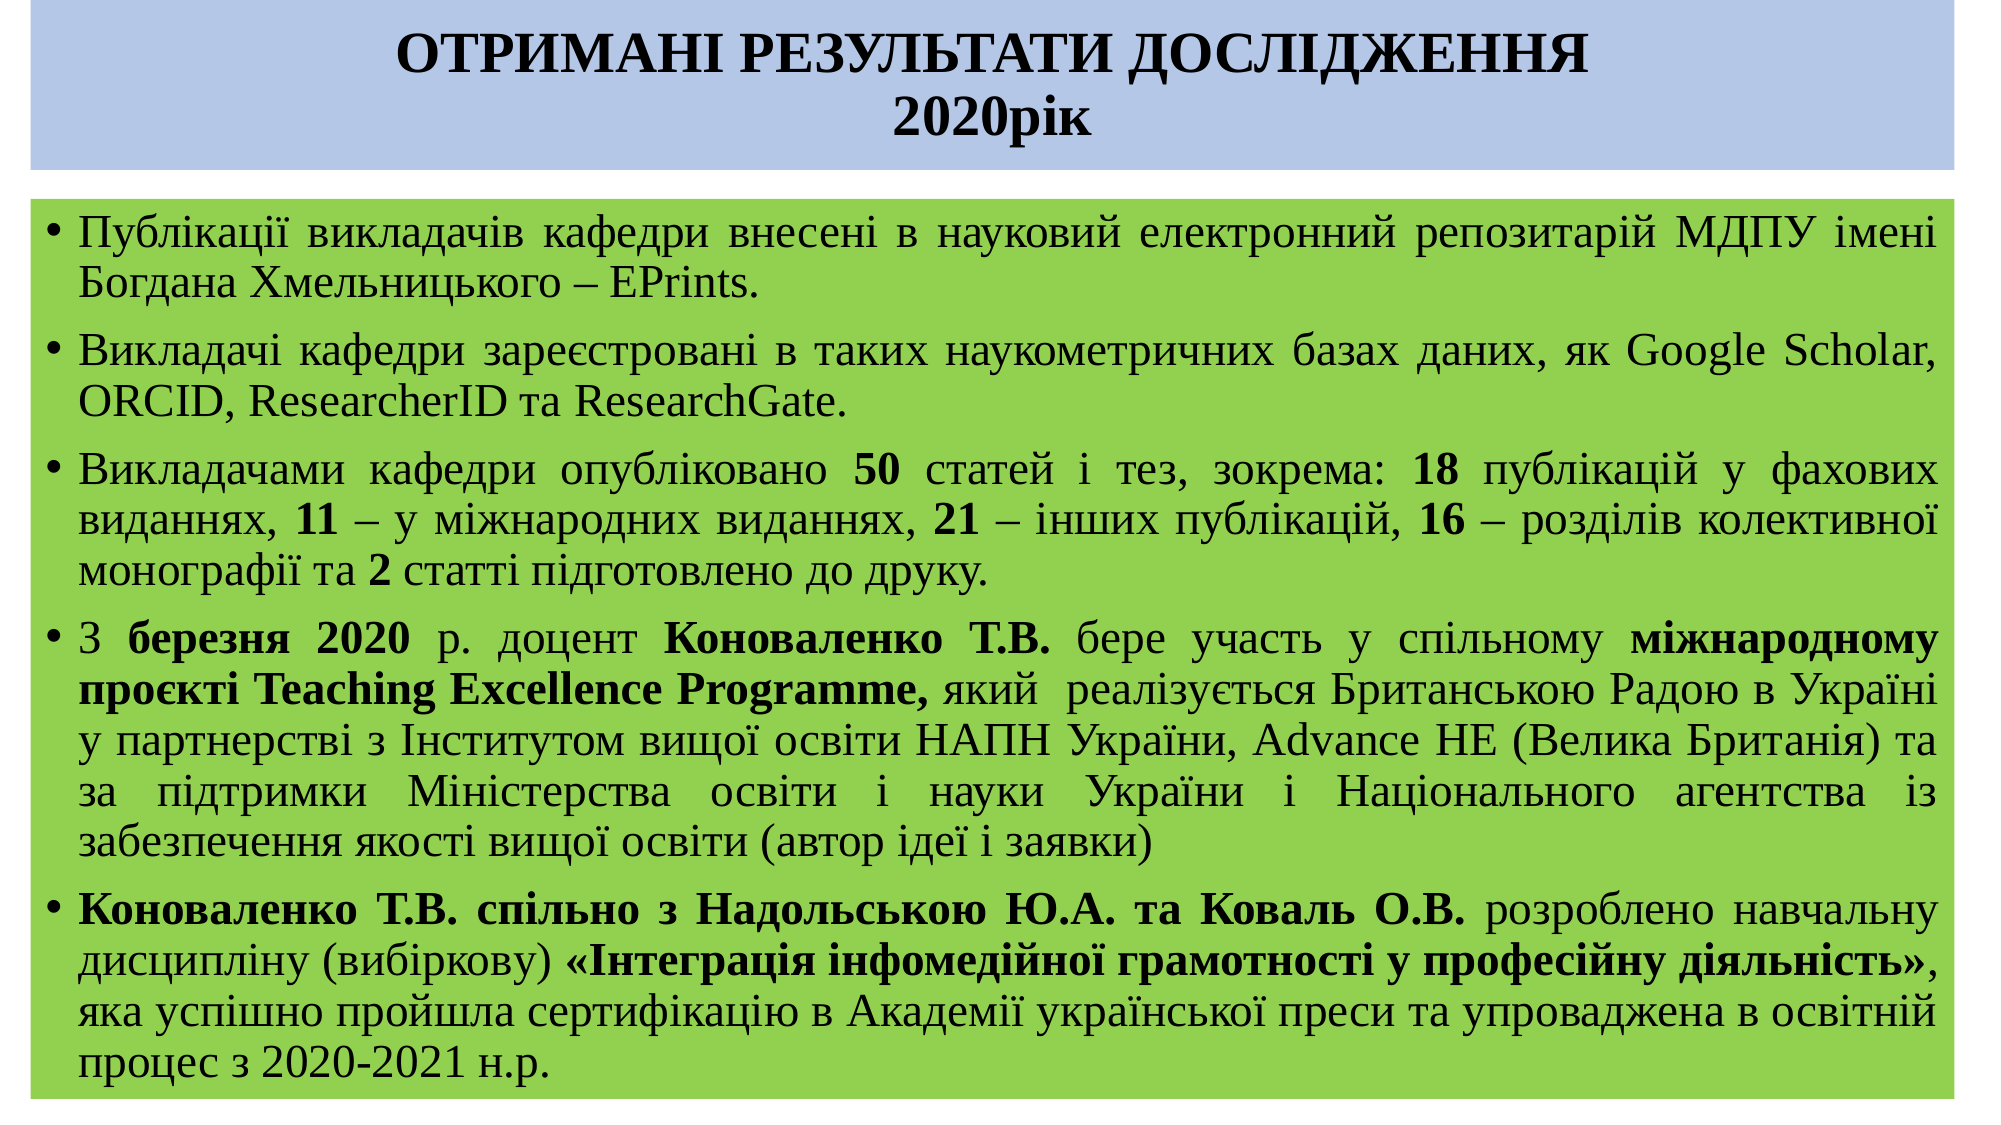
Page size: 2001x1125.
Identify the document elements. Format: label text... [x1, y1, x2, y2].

list Публікації викладачів кафедри внесені в науковий електронний репозитарій МДПУ імені Богдана Хмельницького – EPrints. Викладачі кафедри зареєстровані в таких наукометричних базах даних, як Google Scholar, ORCID, ResearcherID та ResearchGate. Викладачами кафедри опубліковано 50 статей і тез, зокрема: 18 публікацій у фахових виданнях, 11 – у міжнародних виданнях, 21 – інших публікацій, 16 – розділів колективної монографії та 2 статті підготовлено до друку. З березня 2020 р. доцент Коноваленко Т.В. бере участь у спільному міжнародному проєкті Teaching Excellence Programme, який реалізується Британською Радою в Україні у партнерстві з Інститутом вищої освіти НАПН України, Advance HE (Велика Британія) та за підтримки Міністерства освіти і науки України і Національного агентства із забезпечення якості вищої освіти (автор ідеї і заявки) Коноваленко Т.В. спільно з Надольською Ю.А. та Коваль О.В. розроблено навчальну дисципліну (вибіркову) «Інтеграція інфомедійної грамотності у професійну діяльність», яка успішно пройшла сертифікацію в Академії української преси та упроваджена в освітній процес з 2020-2021 н.р. [30, 198, 1955, 1099]
title ОТРИМАНІ РЕЗУЛЬТАТИ ДОСЛІДЖЕННЯ 2020рік [30, 0, 1955, 170]
